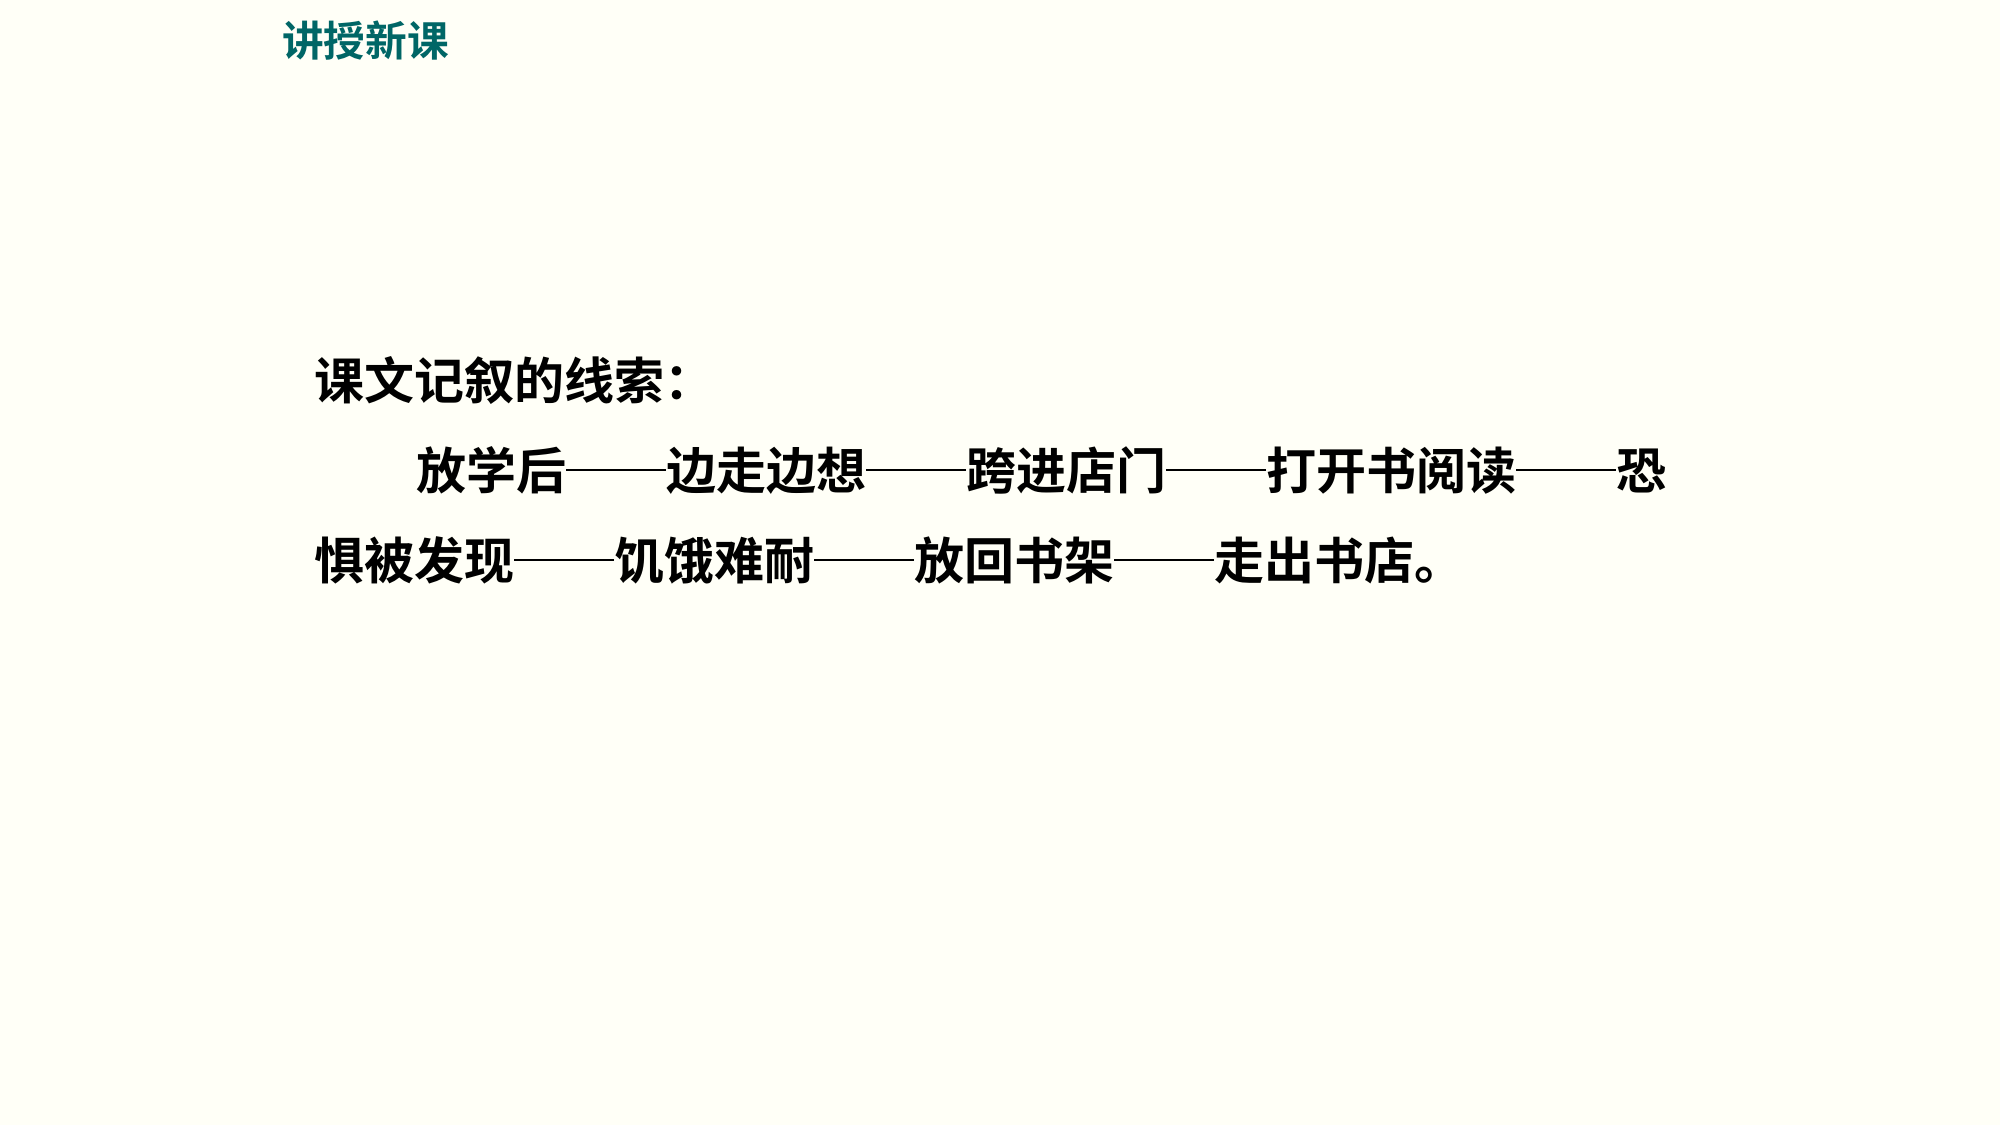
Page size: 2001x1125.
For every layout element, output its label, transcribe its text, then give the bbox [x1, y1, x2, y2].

text_box 课文记叙的线索： 放学后──边走边想──跨进店门──打开书阅读──恐惧被发现──饥饿难耐──放回书架──走出书店。 [299, 312, 1701, 729]
text_box 讲授新课 [267, 7, 480, 73]
